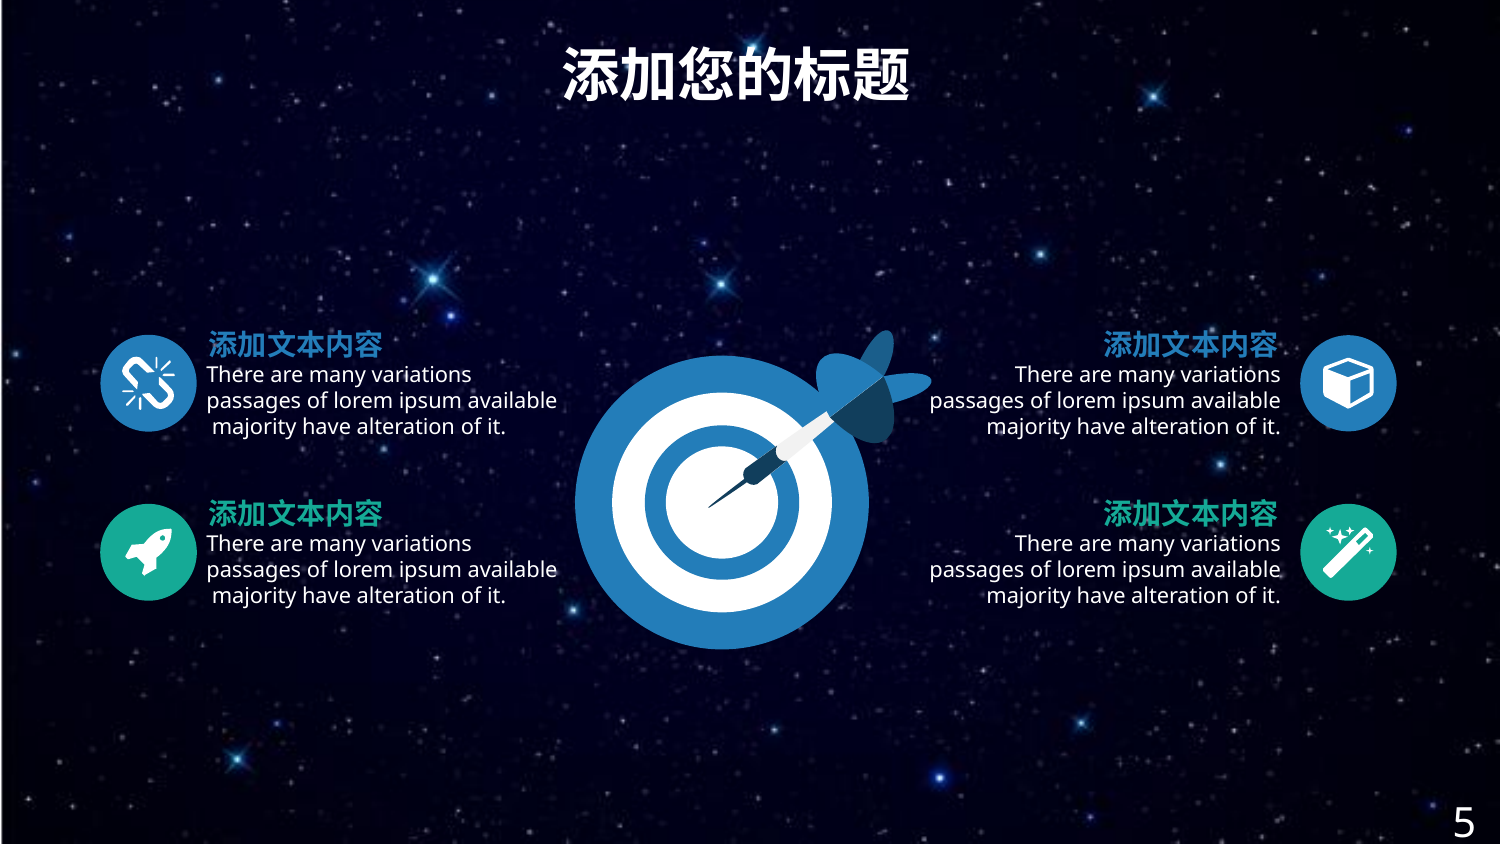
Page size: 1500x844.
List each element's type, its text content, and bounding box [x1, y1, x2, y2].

picture [0, 0, 1500, 844]
slide_number 5 [1437, 788, 1500, 834]
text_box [682, 352, 955, 502]
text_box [205, 495, 563, 610]
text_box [1299, 334, 1397, 432]
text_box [100, 334, 197, 432]
text_box 添加您的标题 [301, 31, 1170, 116]
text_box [1300, 503, 1397, 601]
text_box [574, 355, 870, 650]
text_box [205, 326, 563, 441]
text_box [924, 326, 1282, 441]
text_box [99, 503, 198, 601]
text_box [924, 495, 1282, 610]
